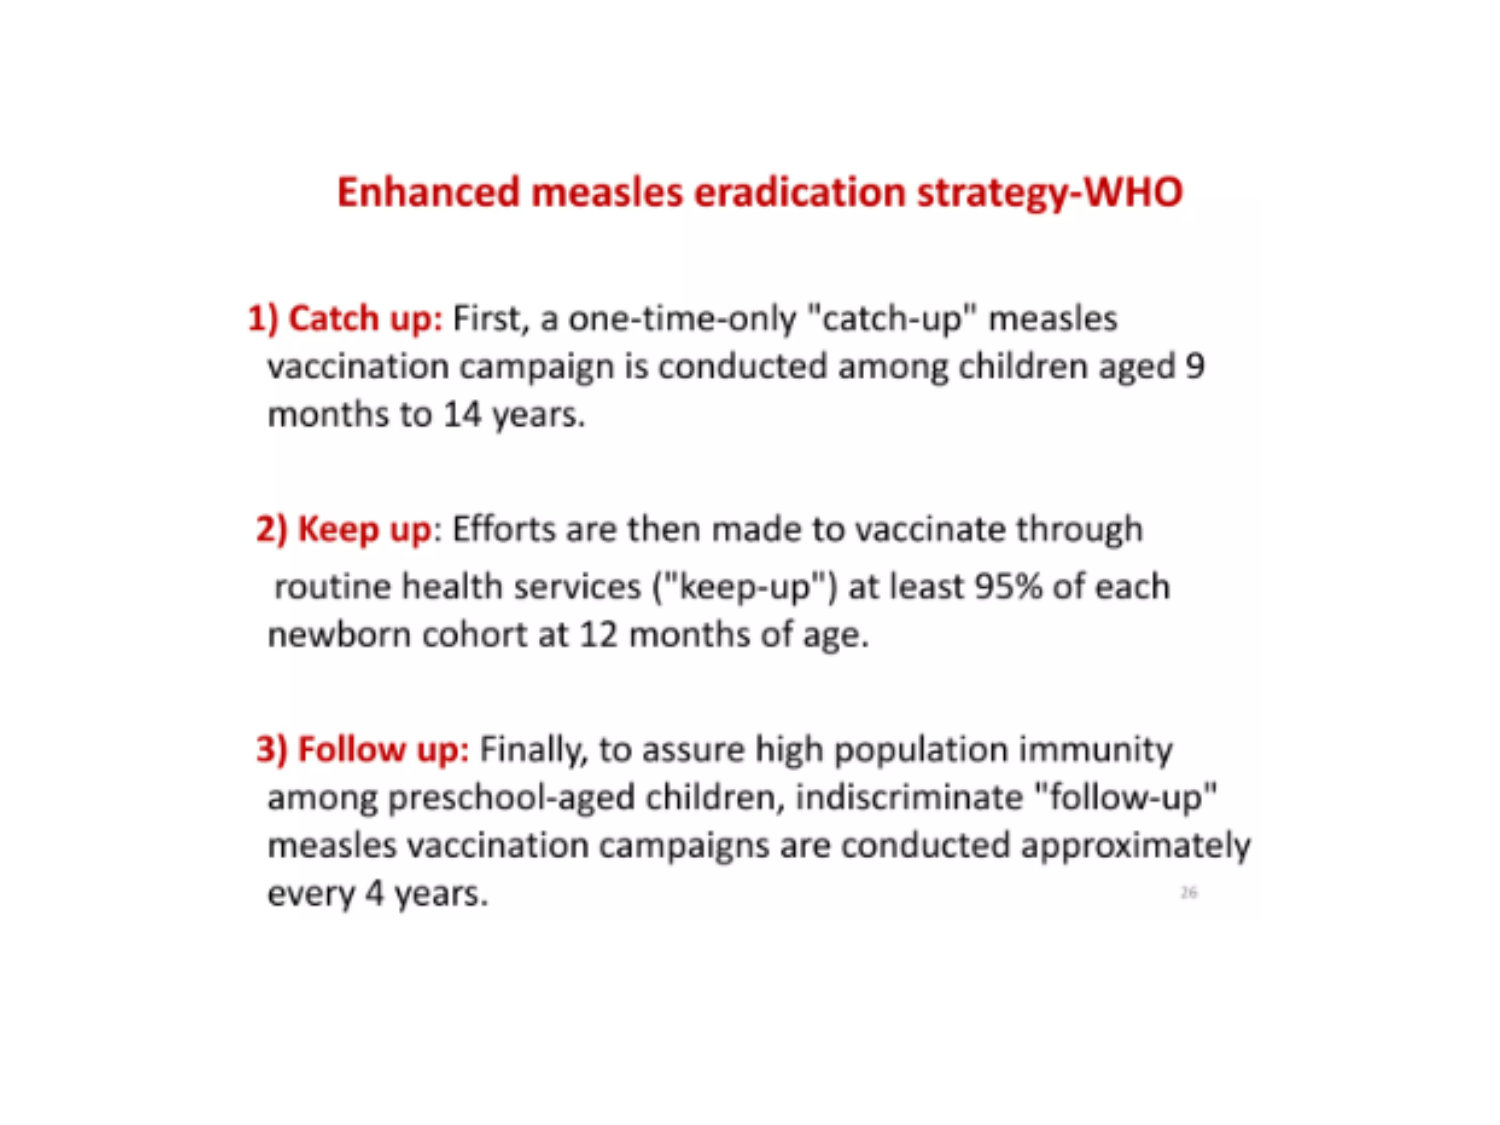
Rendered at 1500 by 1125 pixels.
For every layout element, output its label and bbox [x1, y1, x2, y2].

picture [199, 149, 1273, 921]
